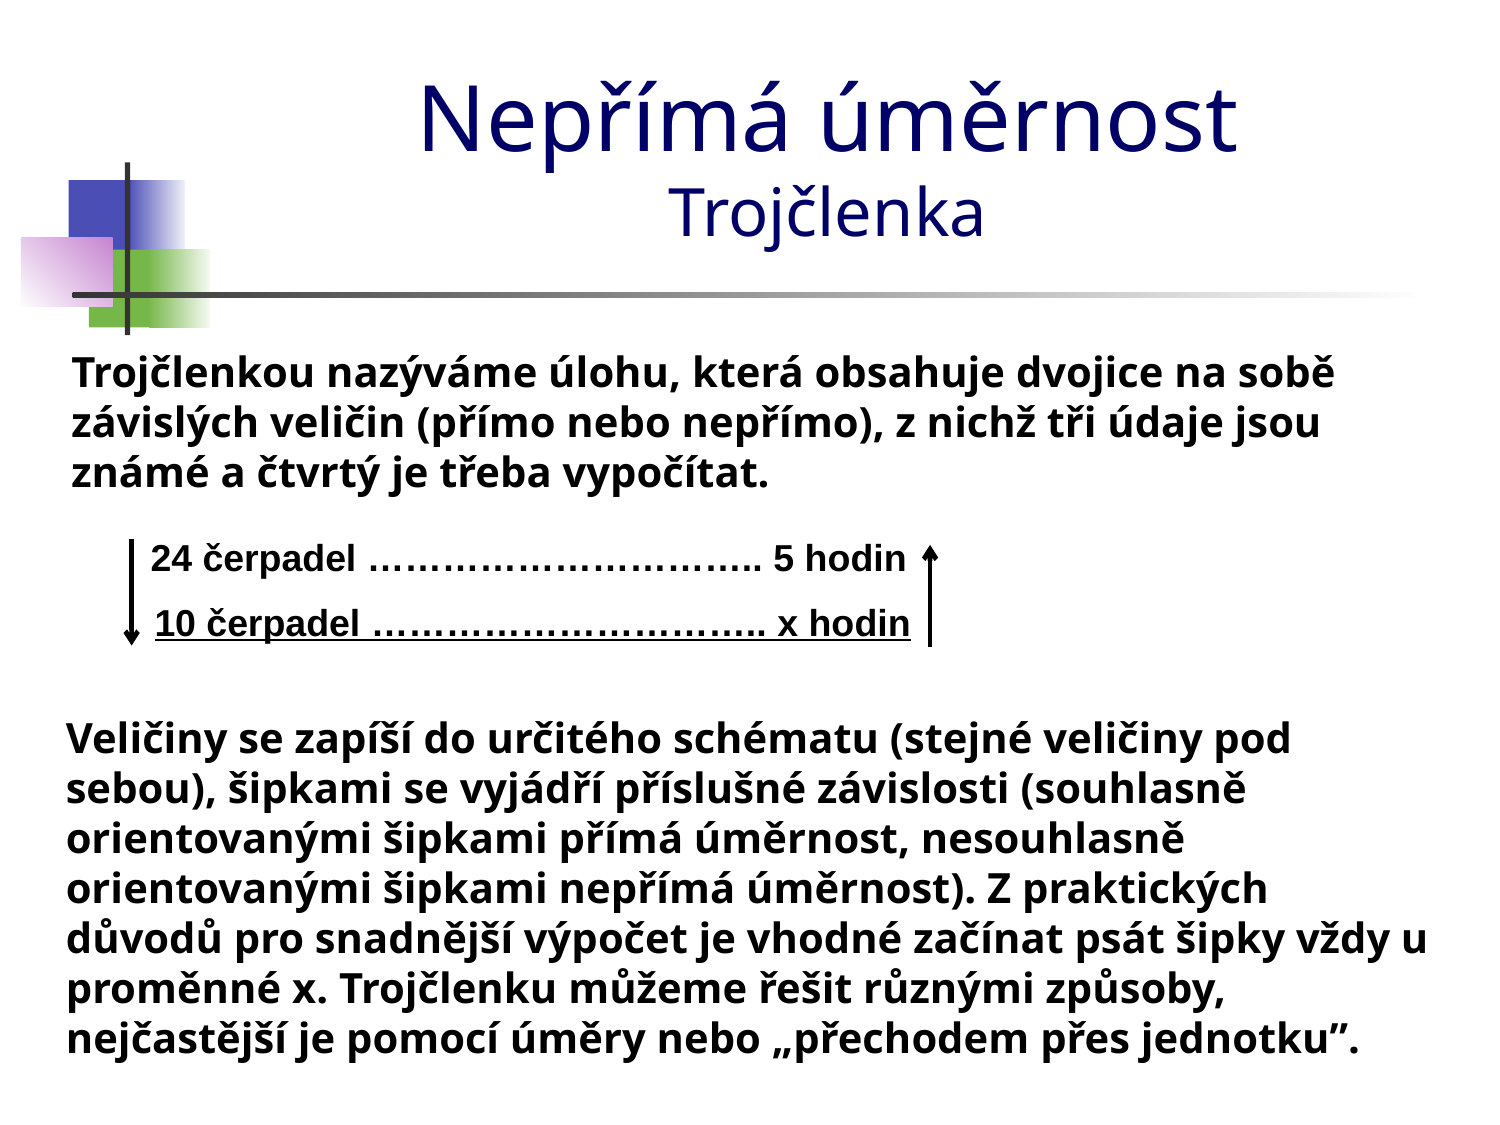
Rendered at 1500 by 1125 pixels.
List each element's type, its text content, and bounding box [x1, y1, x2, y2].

list Trojčlenkou nazýváme úlohu, která obsahuje dvojice na sobě závislých veličin (přímo nebo nepřímo), z nichž tři údaje jsou známé a čtvrtý je třeba vypočítat. [41, 337, 1418, 516]
text_box 10 čerpadel ………………………….. x hodin [139, 591, 928, 652]
title Nepřímá úměrnost Trojčlenka [188, 34, 1468, 276]
text_box Veličiny se zapíší do určitého schématu (stejné veličiny pod sebou), šipkami se vyjádří příslušné závislosti (souhlasně orientovanými šipkami přímá úměrnost, nesouhlasně orientovanými šipkami nepřímá úměrnost). Z praktických důvodů pro snadnější výpočet je vhodné začínat psát šipky vždy u proměnné x. Trojčlenku můžeme řešit různými způsoby, nejčastější je pomocí úměry nebo „přechodem přes jednotku”. [51, 704, 1445, 1070]
text_box 24 čerpadel ………………………….. 5 hodin [135, 527, 928, 587]
